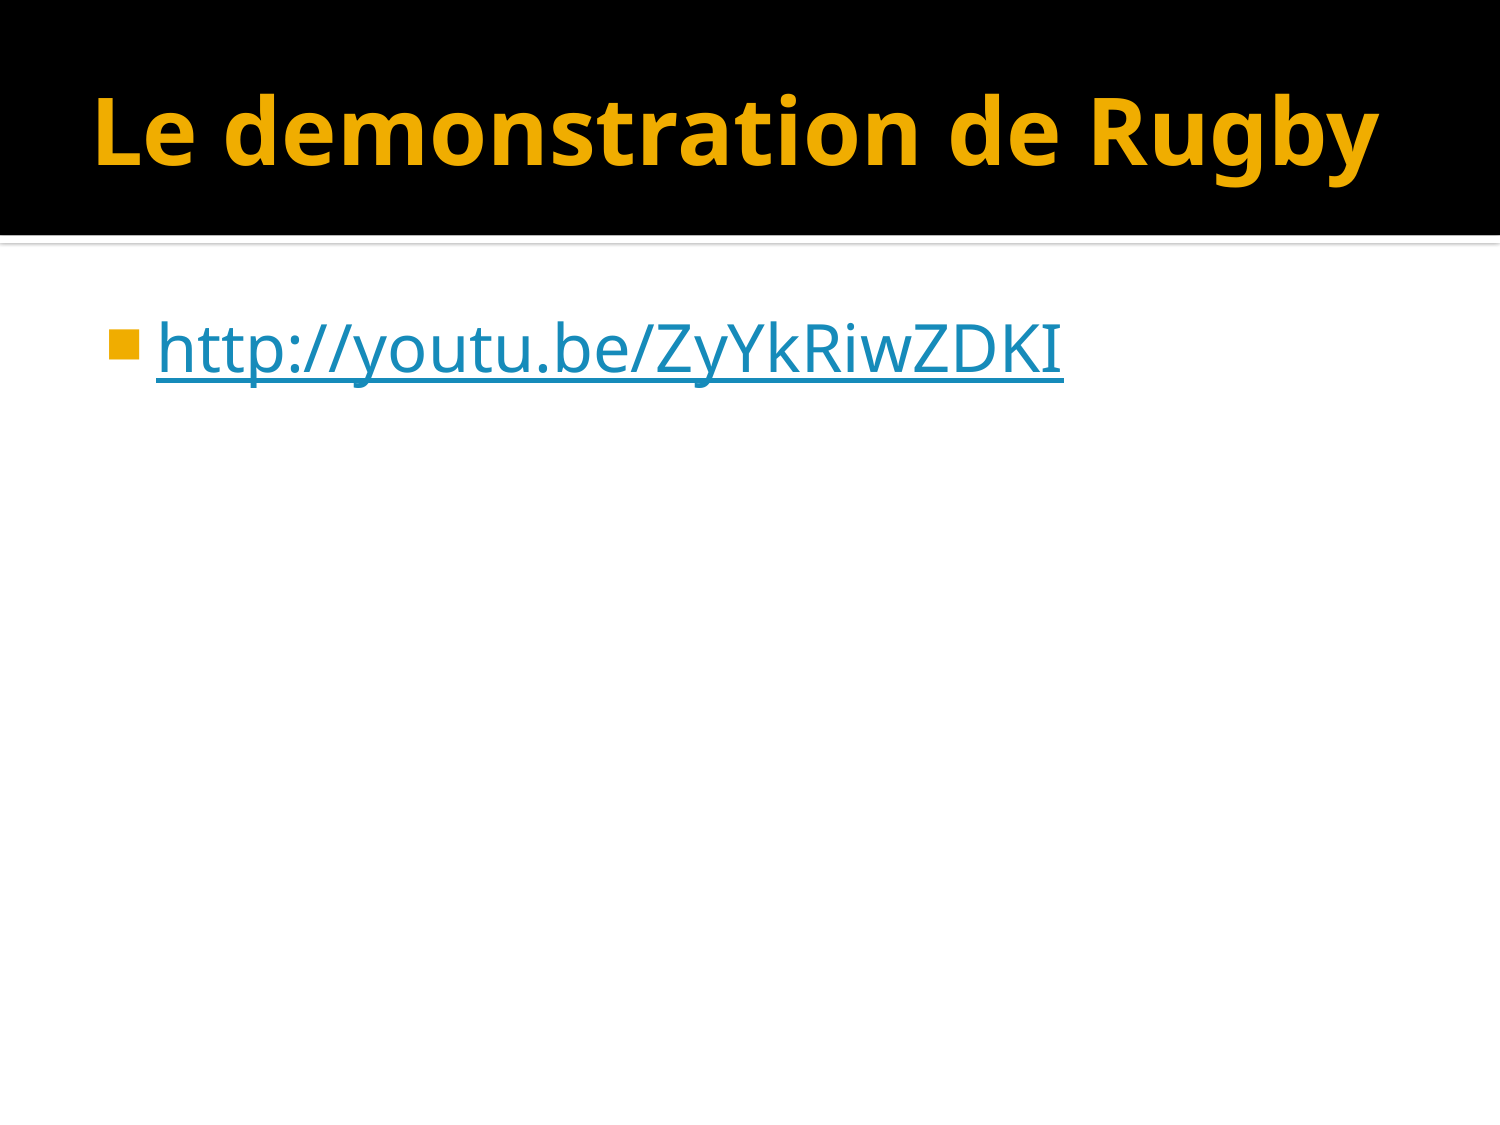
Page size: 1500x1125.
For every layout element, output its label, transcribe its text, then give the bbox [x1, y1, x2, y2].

list http://youtu.be/ZyYkRiwZDKI [75, 291, 1425, 1050]
title Le demonstration de Rugby [75, 25, 1425, 231]
